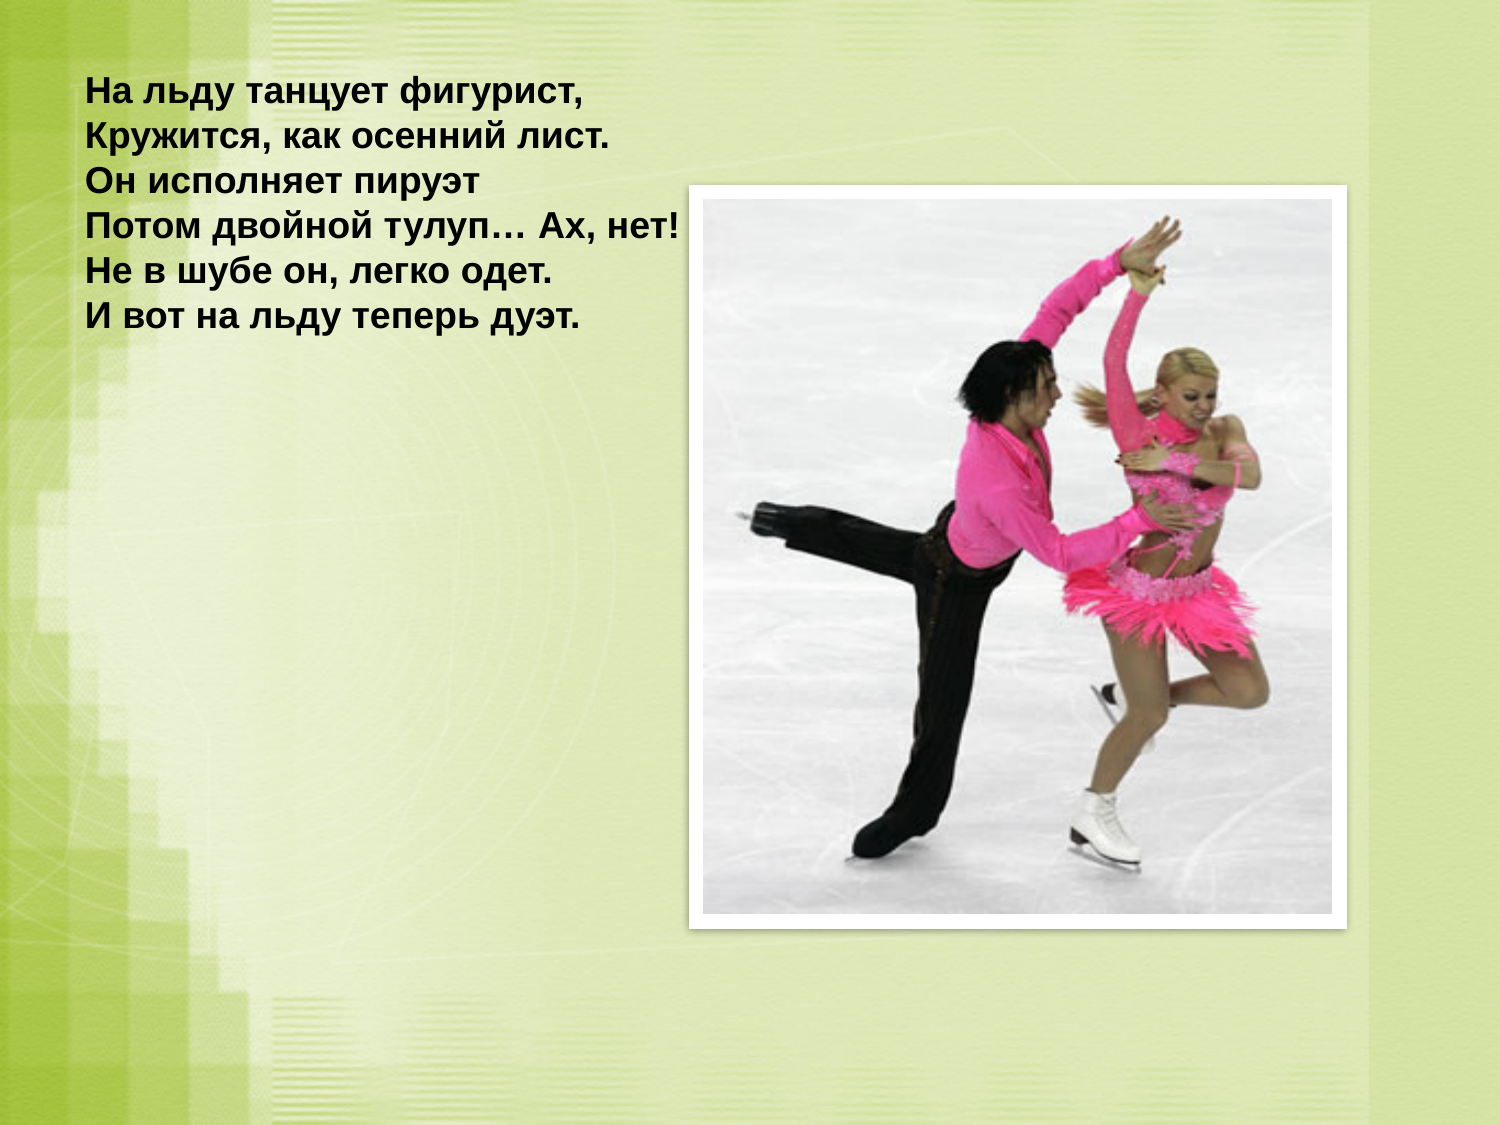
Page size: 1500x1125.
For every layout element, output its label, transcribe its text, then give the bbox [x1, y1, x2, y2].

picture [0, 0, 1500, 1125]
text_box На льду танцует фигурист, Кружится, как осенний лист. Он исполняет пируэт Потом двойной тулуп… Ах, нет! Не в шубе он, легко одет. И вот на льду теперь дуэт. [70, 58, 821, 434]
